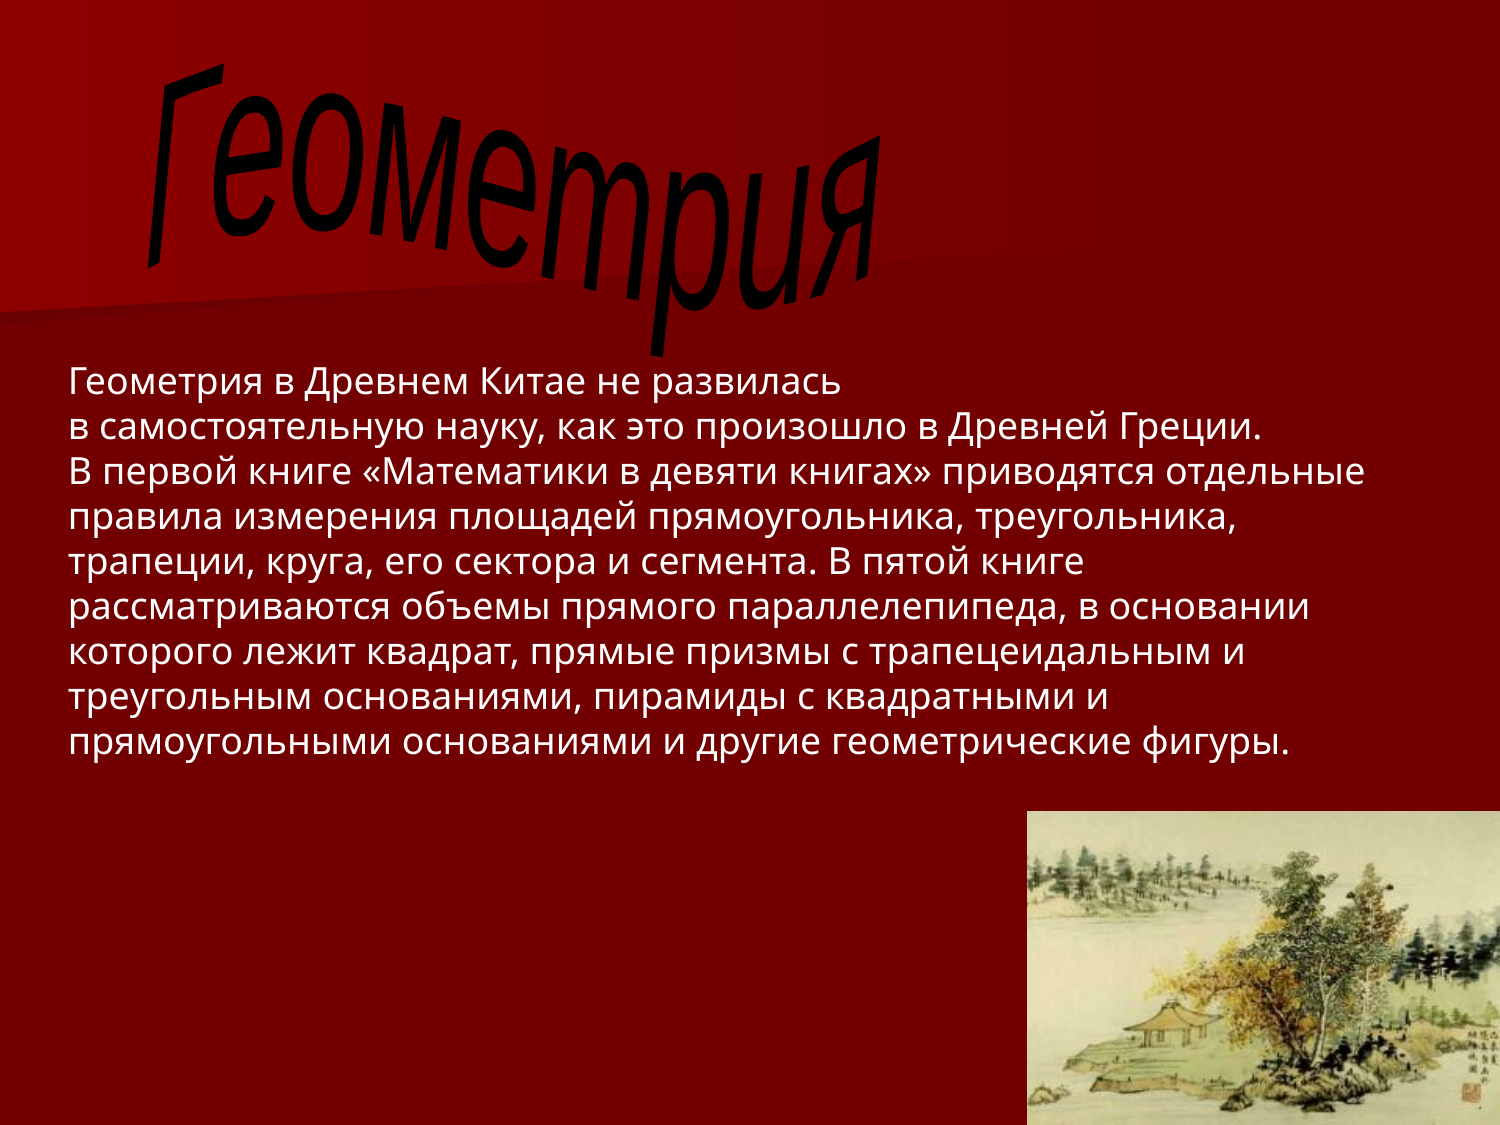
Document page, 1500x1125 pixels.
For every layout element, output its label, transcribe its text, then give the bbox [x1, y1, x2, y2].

text_box Геометрия в Древнем Китае не развилась в самостоятельную науку, как это произошло в Древней Греции. В первой книге «Математики в девяти книгах» приводятся отдельные правила измерения площадей прямоугольника, треугольника, трапеции, круга, его сектора и сегмента. В пятой книге рассматриваются объемы прямого параллелепипеда, в основании которого лежит квадрат, прямые призмы с трапецеидальным и треугольным основаниями, пирамиды с квадратными и прямоугольными основаниями и другие геометрические фигуры. [53, 349, 1392, 770]
picture [1027, 811, 1500, 1125]
